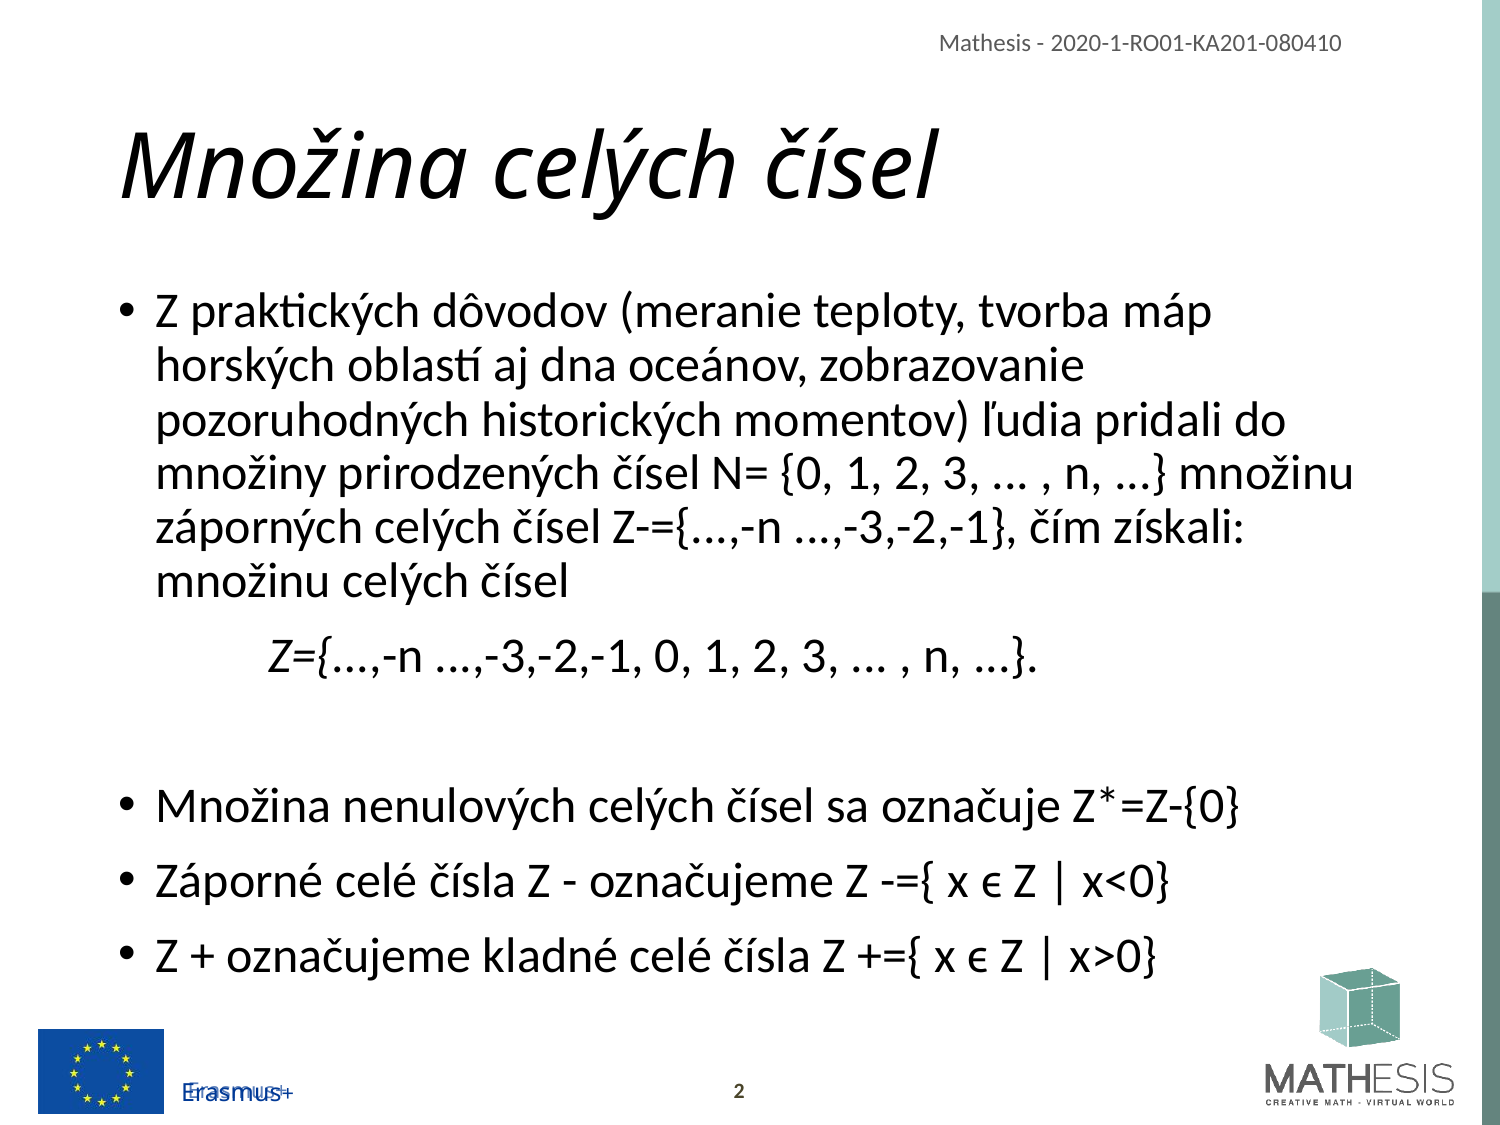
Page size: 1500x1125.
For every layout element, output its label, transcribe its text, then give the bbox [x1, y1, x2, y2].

picture [38, 1029, 164, 1114]
title Množina celých čísel [103, 59, 1397, 277]
list Z praktických dôvodov (meranie teploty, tvorba máp horských oblastí aj dna oceánov, zobrazovanie pozoruhodných historických momentov) ľudia pridali do množiny prirodzených čísel N= {0, 1, 2, 3, ... , n, ...} množinu záporných celých čísel Z-={...,-n ...,-3,-2,-1}, čím získali: množinu celých čísel Z={...,-n ...,-3,-2,-1, 0, 1, 2, 3, ... , n, ...}. Množina nenulových celých čísel sa označuje Z*=Z-{0} Záporné celé čísla Z - označujeme Z -={ x ϵ Z | x<0} Z + označujeme kladné celé čísla Z +={ x ϵ Z | x>0} [103, 277, 1397, 992]
